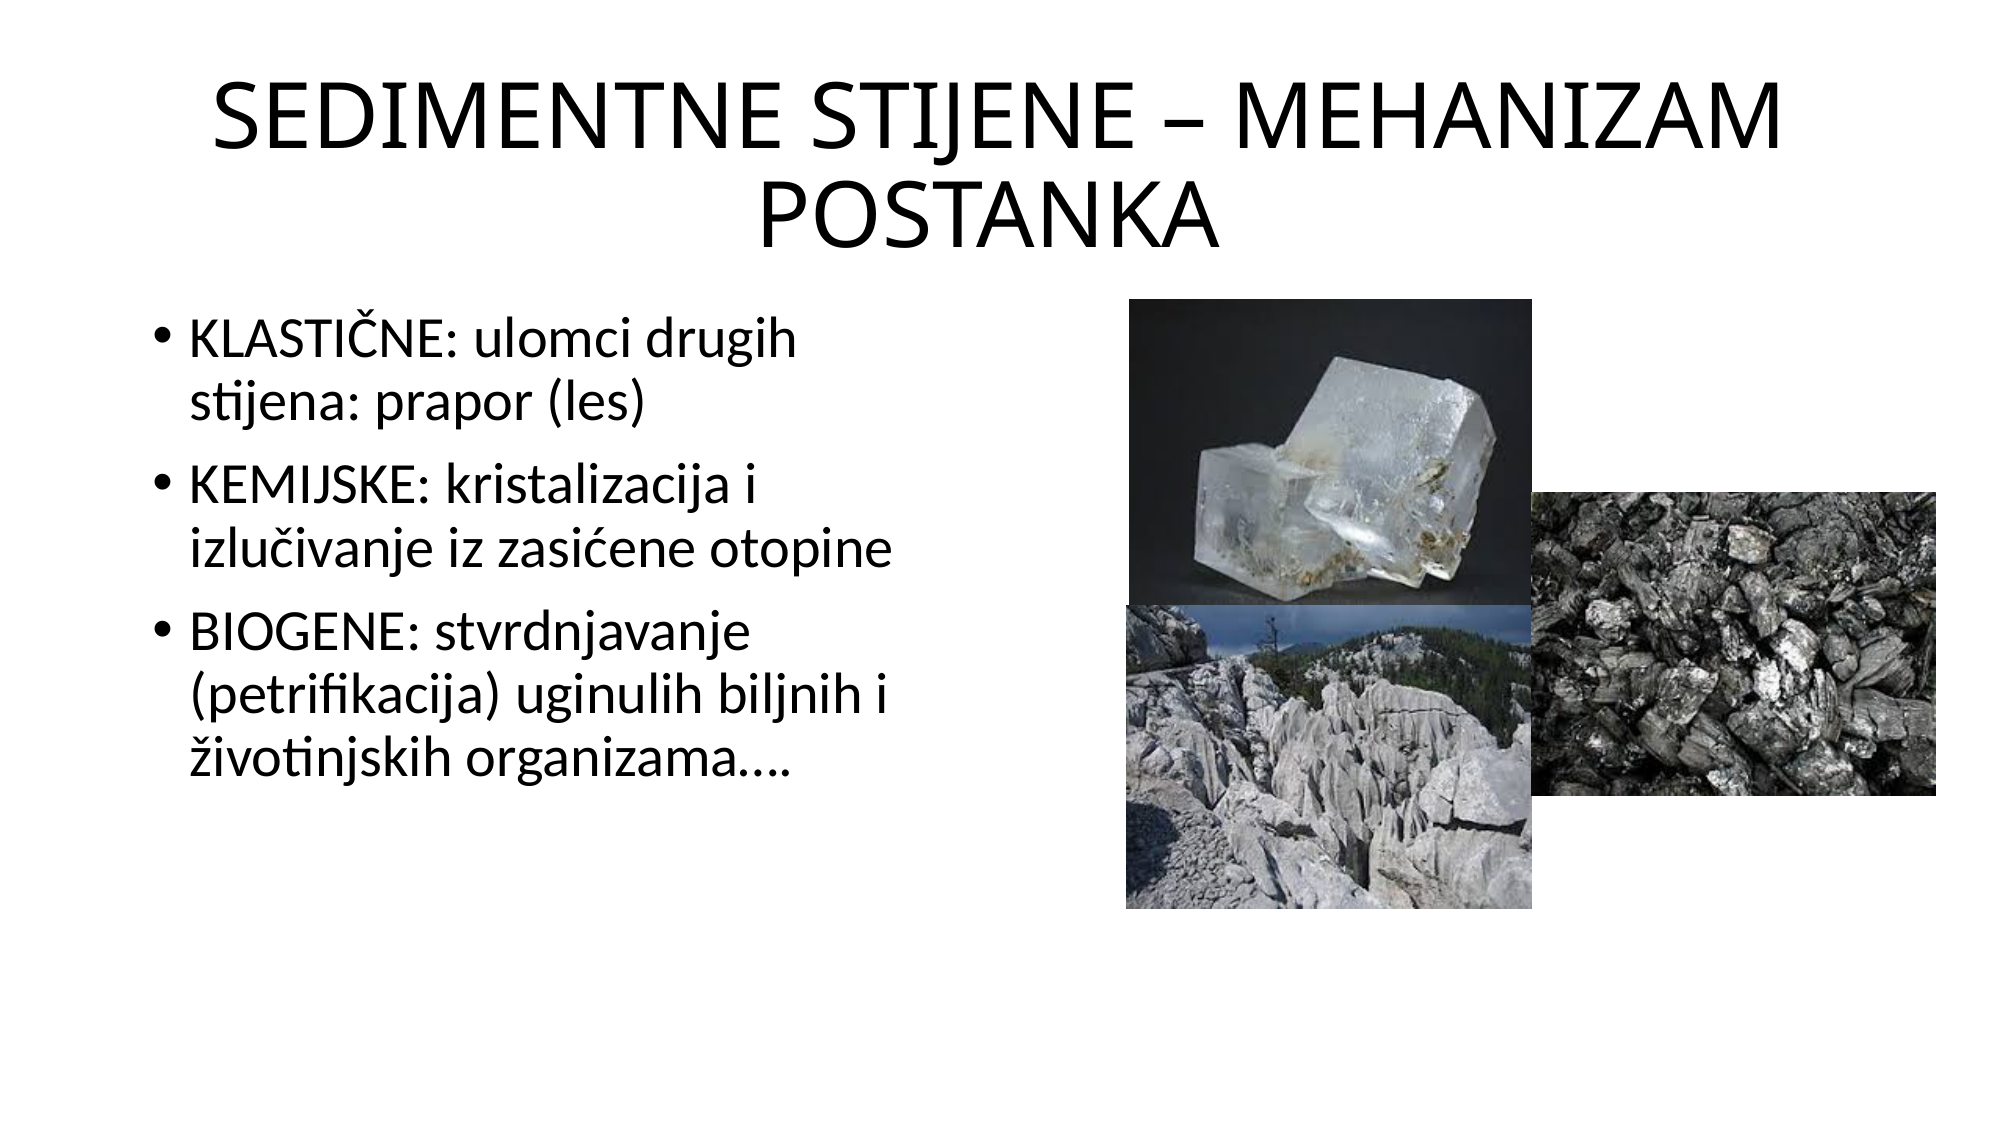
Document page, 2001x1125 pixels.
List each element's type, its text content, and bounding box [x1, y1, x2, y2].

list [1129, 299, 1532, 605]
picture [1126, 492, 1936, 909]
title SEDIMENTNE STIJENE – MEHANIZAM POSTANKA [137, 59, 1863, 278]
list KLASTIČNE: ulomci drugih stijena: prapor (les) KEMIJSKE: kristalizacija i izlučivanje iz zasićene otopine BIOGENE: stvrdnjavanje (petrifikacija) uginulih biljnih i životinjskih organizama…. [137, 299, 988, 1014]
